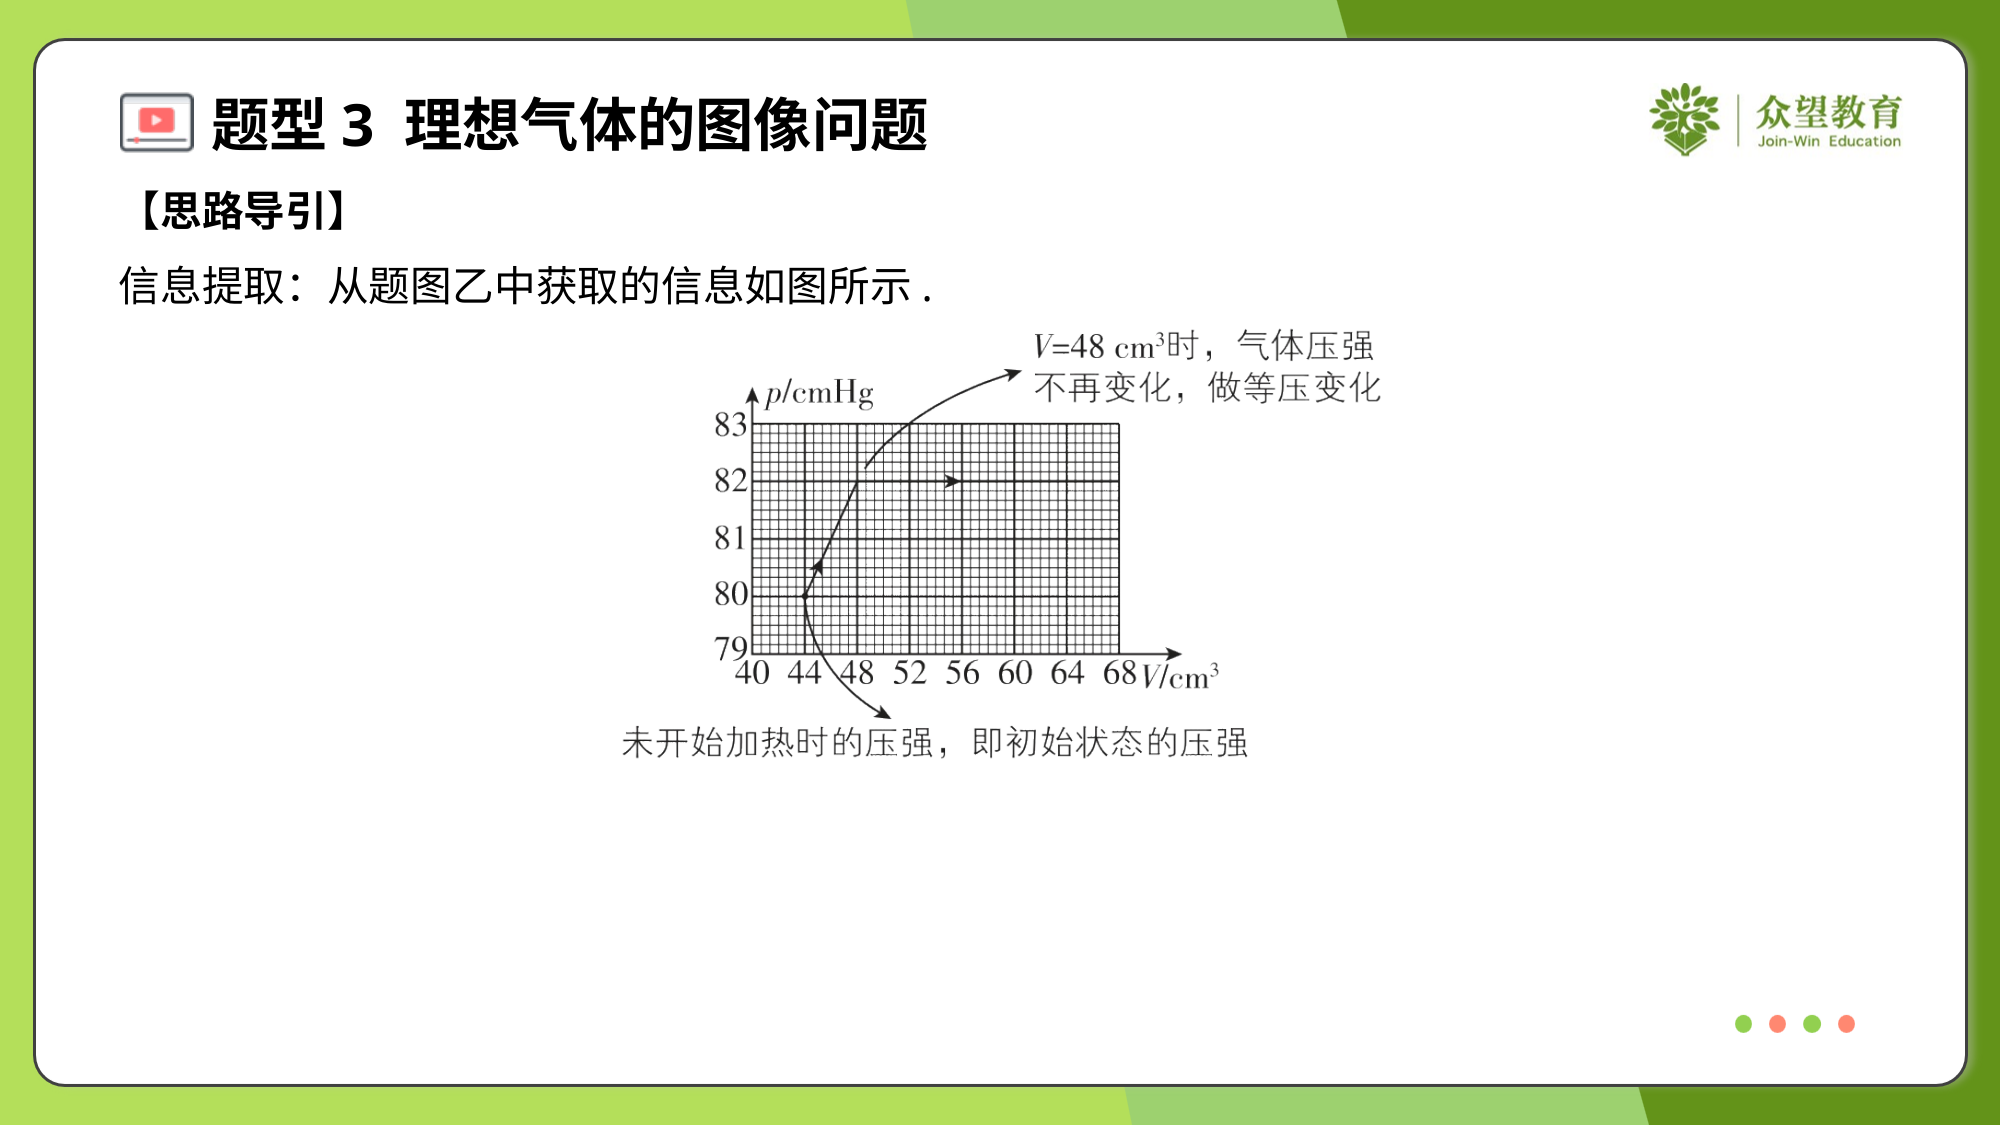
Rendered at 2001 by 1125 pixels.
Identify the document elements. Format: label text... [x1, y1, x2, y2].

text_box 信息提取：从题图乙中获取的信息如图所示. [118, 235, 1883, 303]
picture [0, 0, 2000, 1125]
text_box 【思路导引】 [118, 159, 1883, 227]
